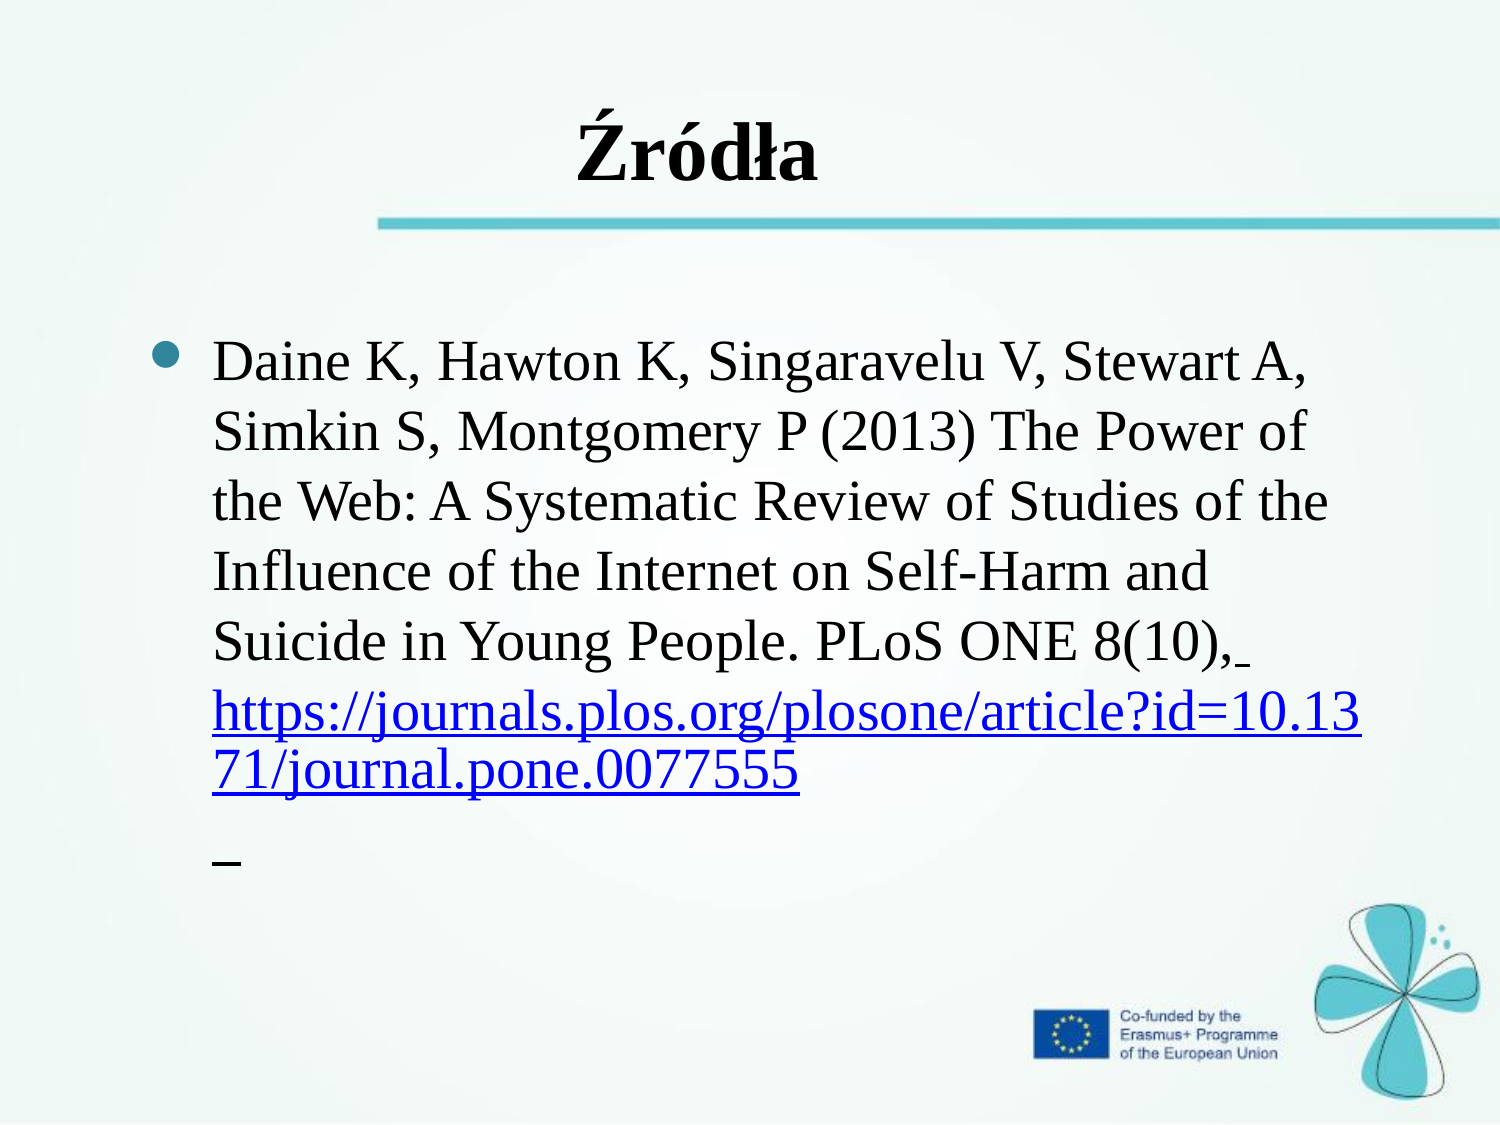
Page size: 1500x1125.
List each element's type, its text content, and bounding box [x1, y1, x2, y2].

text_box Źródła [312, 89, 1081, 197]
picture [0, 0, 1500, 1125]
text_box Daine K, Hawton K, Singaravelu V, Stewart A, Simkin S, Montgomery P (2013) The Power of the Web: A Systematic Review of Studies of the Influence of the Internet on Self-Harm and Suicide in Young People. PLoS ONE 8(10), https://journals.plos.org/plosone/article?id=10.1371/journal.pone.0077555 [122, 314, 1378, 953]
